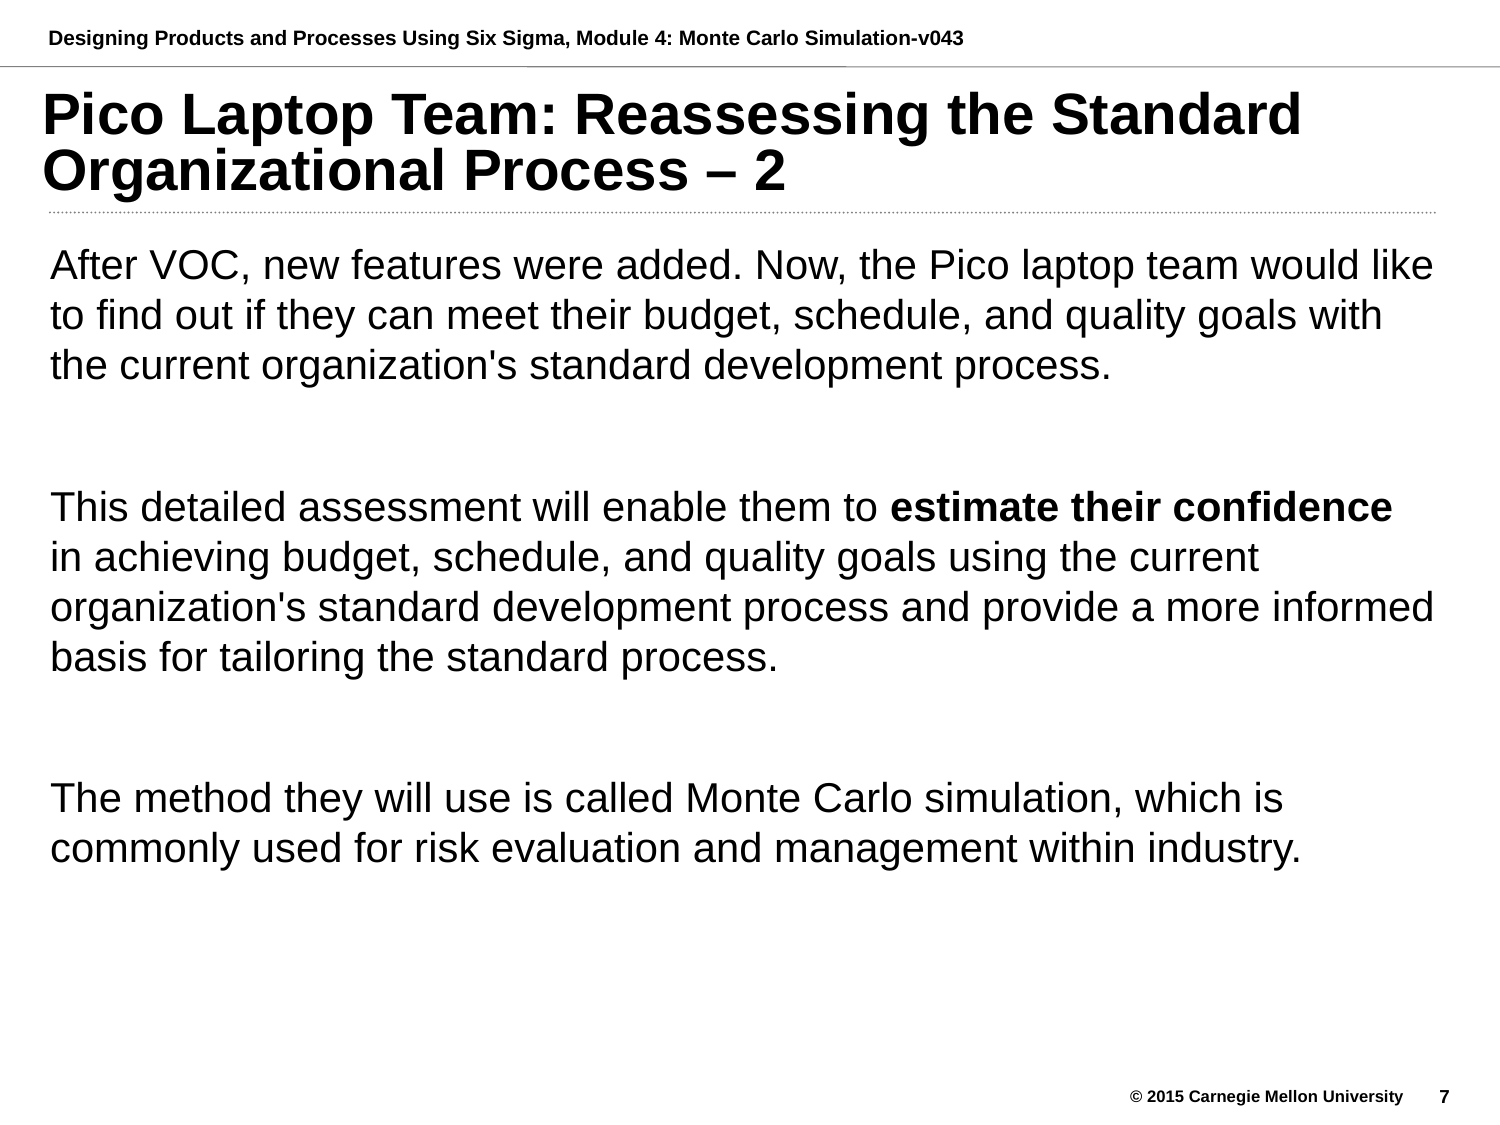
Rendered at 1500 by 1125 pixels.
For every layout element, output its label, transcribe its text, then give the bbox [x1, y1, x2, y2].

title Pico Laptop Team: Reassessing the Standard Organizational Process – 2 [42, 89, 1438, 202]
list After VOC, new features were added. Now, the Pico laptop team would like to find out if they can meet their budget, schedule, and quality goals with the current organization's standard development process. This detailed assessment will enable them to estimate their confidence in achieving budget, schedule, and quality goals using the current organization's standard development process and provide a more informed basis for tailoring the standard process. The method they will use is called Monte Carlo simulation, which is commonly used for risk evaluation and management within industry. [50, 237, 1437, 1063]
